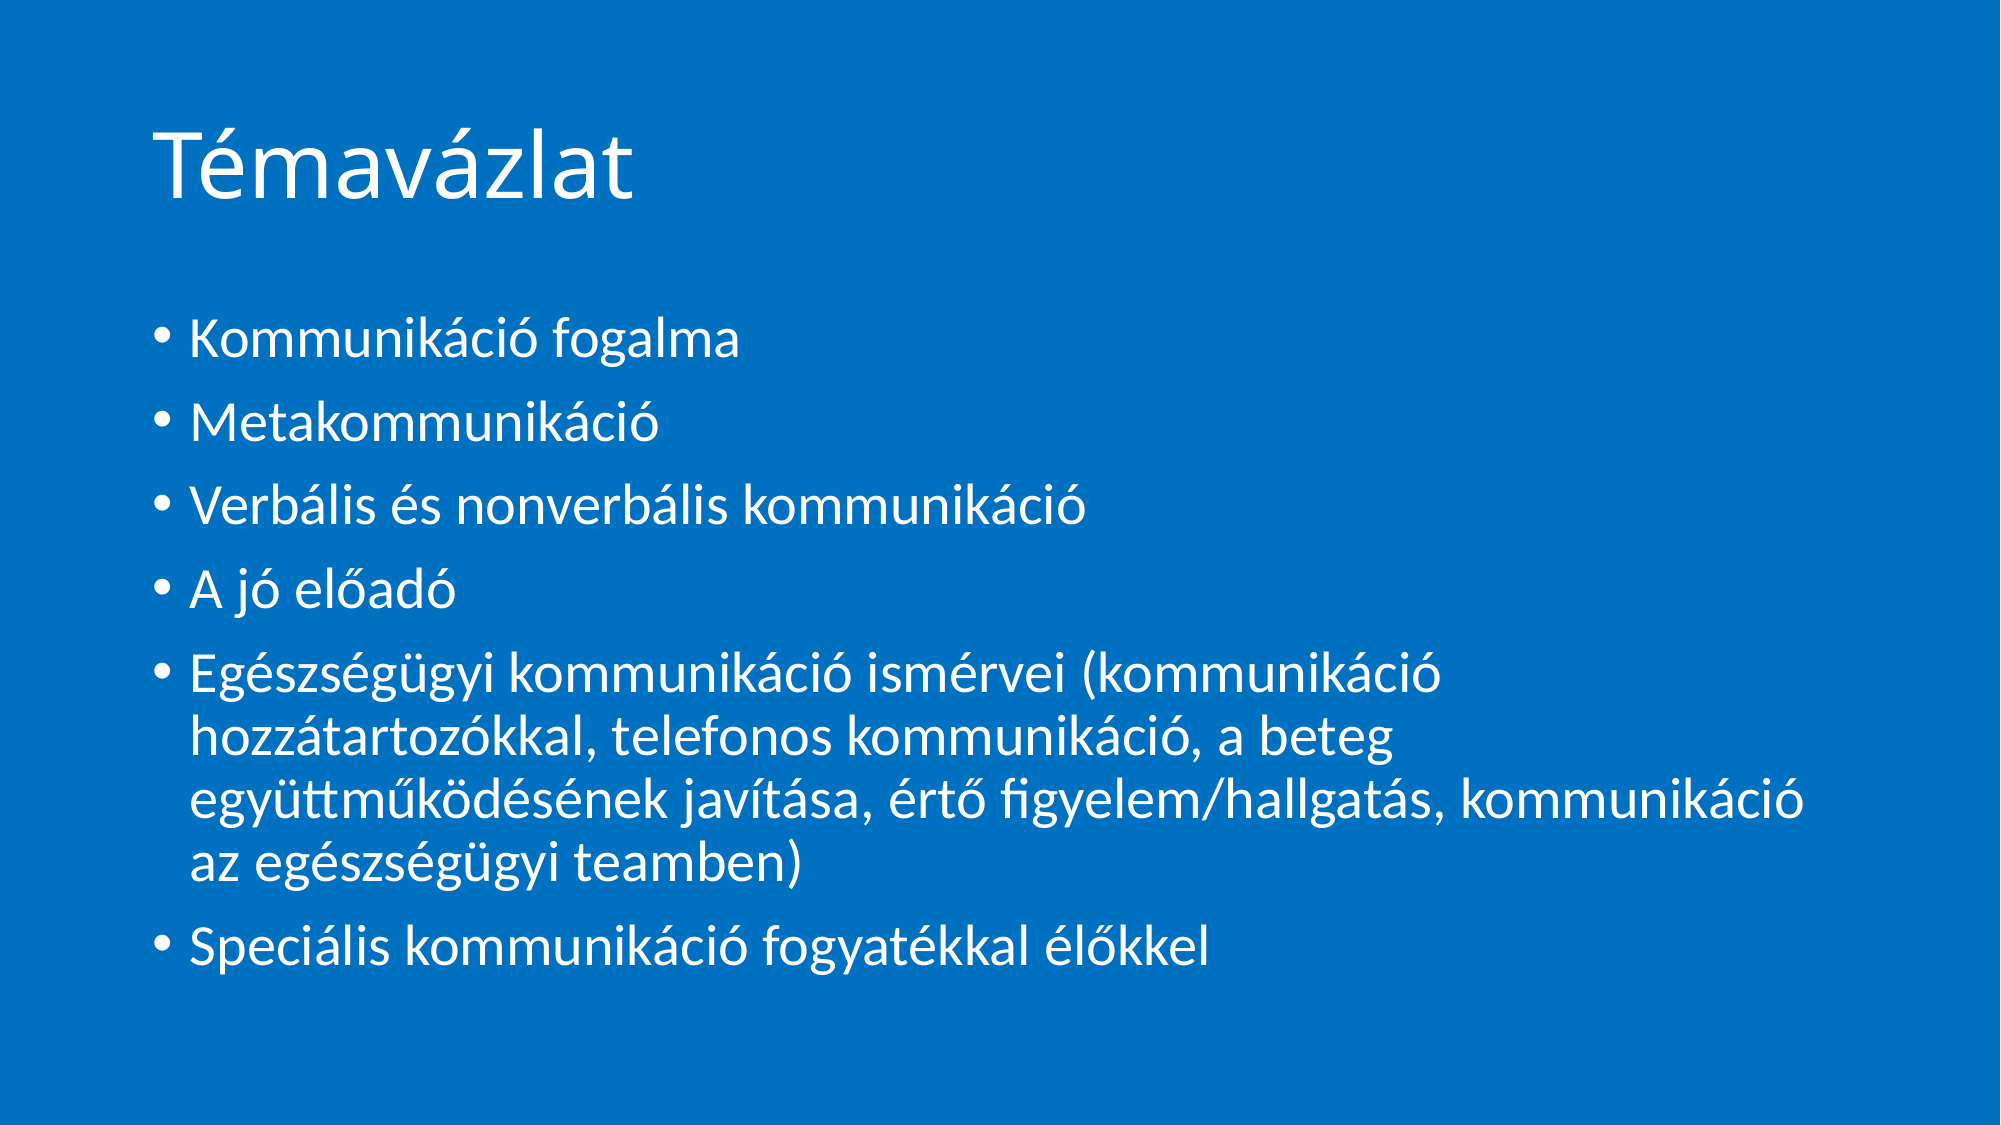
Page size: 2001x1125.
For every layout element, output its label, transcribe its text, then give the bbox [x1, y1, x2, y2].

title Témavázlat [137, 59, 1863, 278]
list Kommunikáció fogalma Metakommunikáció Verbális és nonverbális kommunikáció A jó előadó Egészségügyi kommunikáció ismérvei (kommunikáció hozzátartozókkal, telefonos kommunikáció, a beteg együttműködésének javítása, értő figyelem/hallgatás, kommunikáció az egészségügyi teamben) Speciális kommunikáció fogyatékkal élőkkel [137, 299, 1863, 1014]
